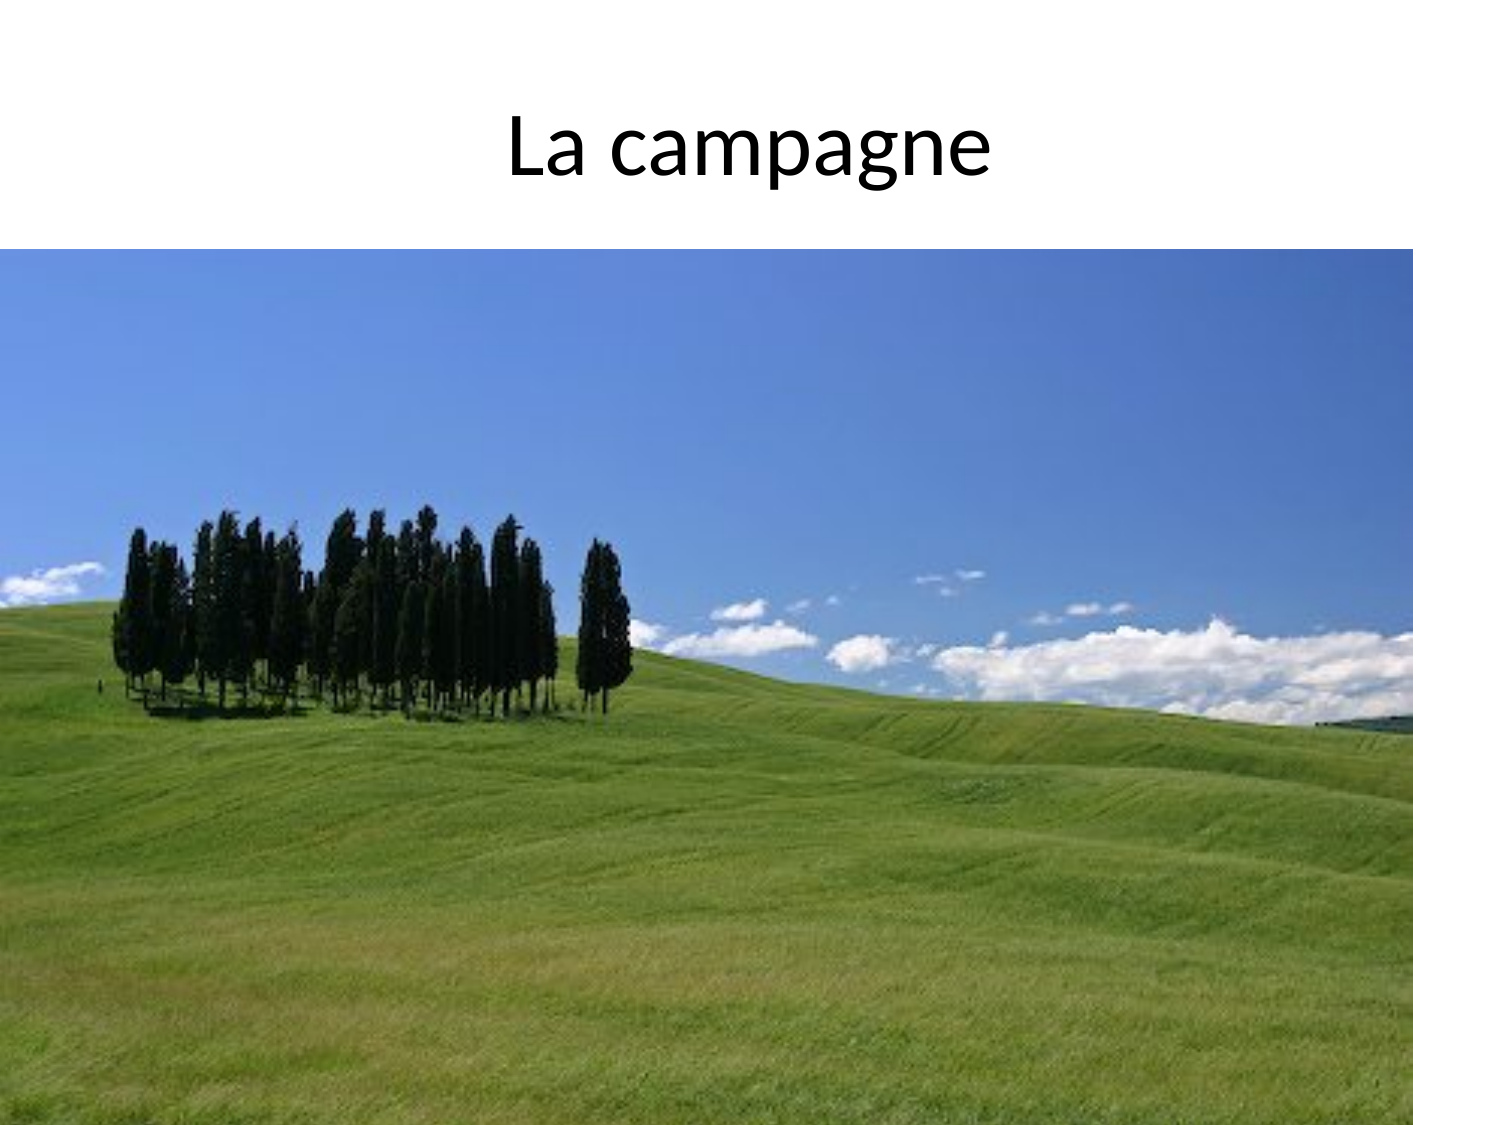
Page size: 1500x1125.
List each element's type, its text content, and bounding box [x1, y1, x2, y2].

picture [0, 249, 1413, 1125]
title La campagne [75, 45, 1425, 233]
